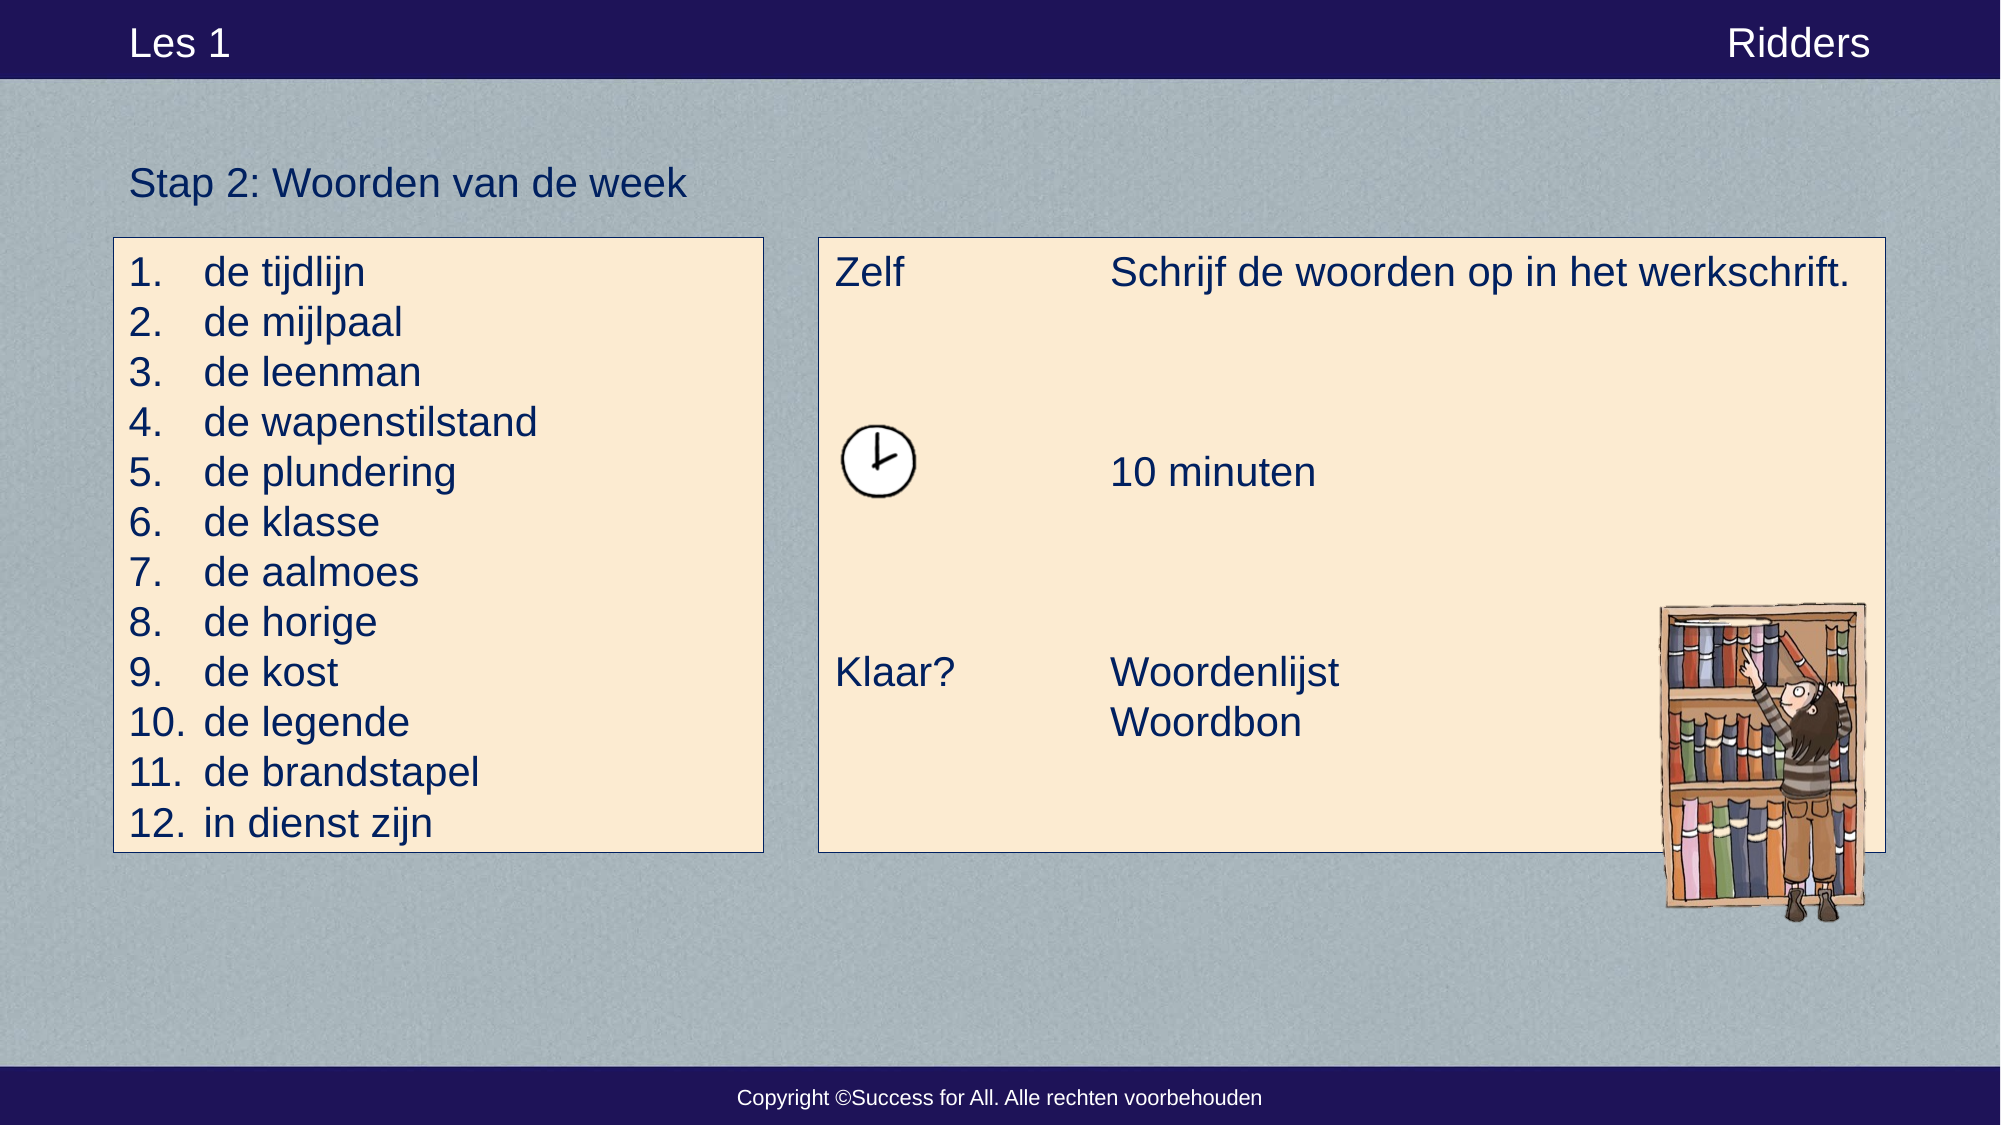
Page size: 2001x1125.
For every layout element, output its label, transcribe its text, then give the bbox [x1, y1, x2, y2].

text_box Ridders [999, 8, 1886, 73]
text_box Stap 2: Woorden van de week [113, 148, 1635, 214]
picture [0, 0, 2001, 1125]
text_box Zelf Schrijf de woorden op in het werkschrift. 10 minuten Klaar? Woordenlijst Woordbon [818, 237, 1886, 853]
text_box Copyright ©Success for All. Alle rechten voorbehouden [0, 1076, 2000, 1125]
text_box de tijdlijn de mijlpaal de leenman de wapenstilstand de plundering de klasse de aalmoes de horige de kost de legende de brandstapel in dienst zijn [113, 237, 764, 853]
text_box Les 1 [114, 8, 354, 73]
